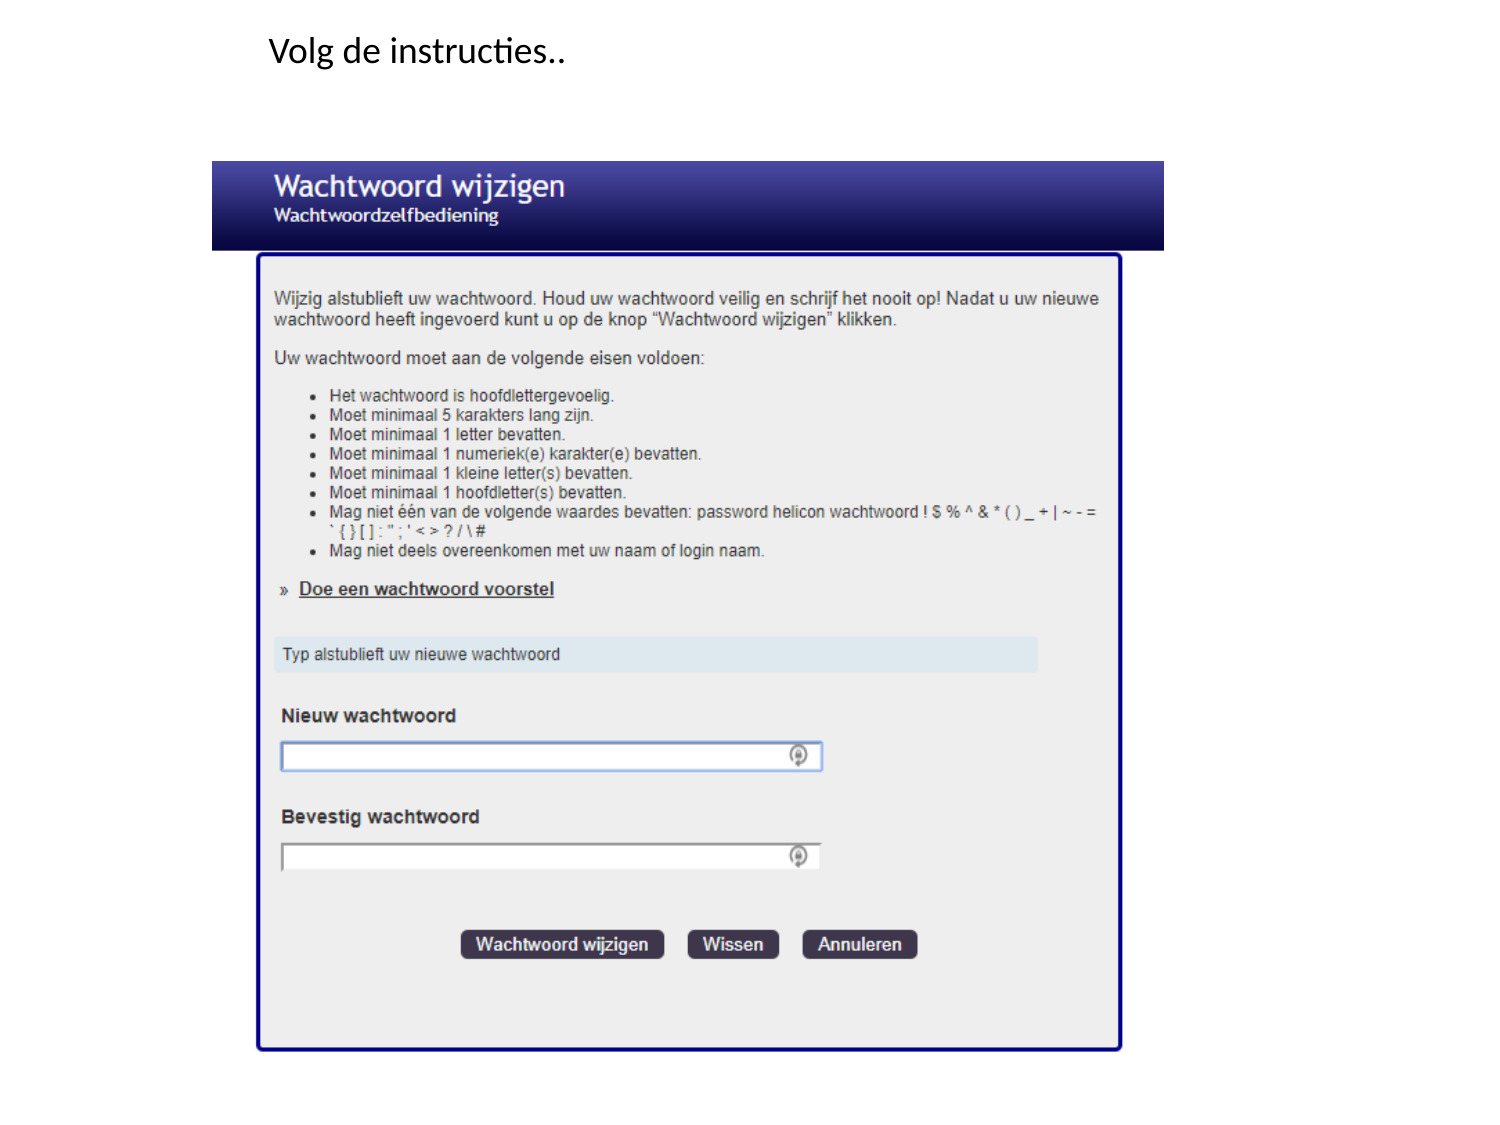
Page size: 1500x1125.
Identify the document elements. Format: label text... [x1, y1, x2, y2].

picture [211, 160, 1164, 1085]
text_box Volg de instructies.. [253, 19, 1046, 79]
